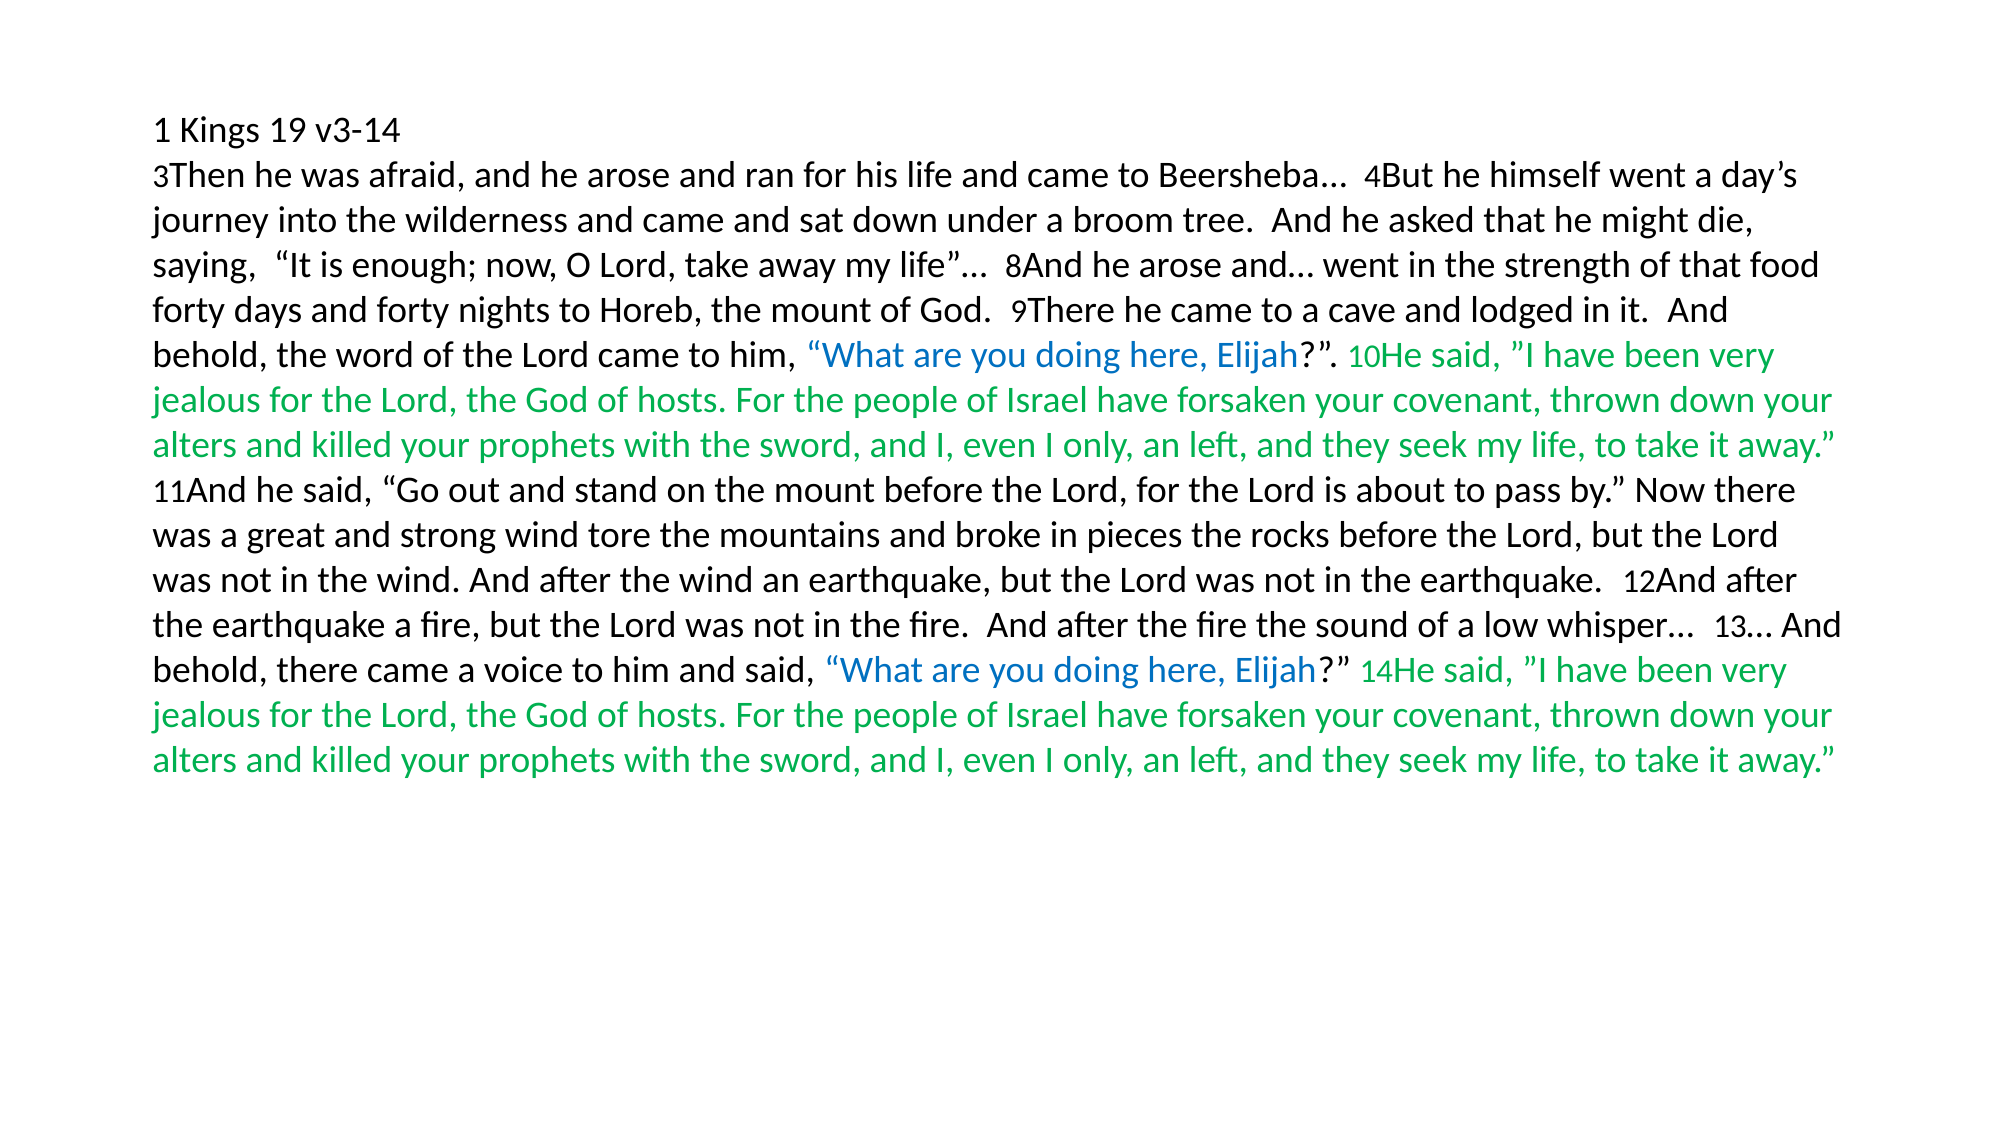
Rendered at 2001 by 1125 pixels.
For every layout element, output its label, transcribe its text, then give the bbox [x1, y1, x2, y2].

list 1 Kings 19 v3-14 3Then he was afraid, and he arose and ran for his life and came to Beersheba… 4But he himself went a day’s journey into the wilderness and came and sat down under a broom tree. And he asked that he might die, saying, “It is enough; now, O Lord, take away my life”… 8And he arose and… went in the strength of that food forty days and forty nights to Horeb, the mount of God. 9There he came to a cave and lodged in it. And behold, the word of the Lord came to him, “What are you doing here, Elijah?”. 10He said, ”I have been very jealous for the Lord, the God of hosts. For the people of Israel have forsaken your covenant, thrown down your alters and killed your prophets with the sword, and I, even I only, an left, and they seek my life, to take it away.” 11And he said, “Go out and stand on the mount before the Lord, for the Lord is about to pass by.” Now there was a great and strong wind tore the mountains and broke in pieces the rocks before the Lord, but the Lord was not in the wind. And after the wind an earthquake, but the Lord was not in the earthquake. 12And after the earthquake a fire, but the Lord was not in the fire. And after the fire the sound of a low whisper… 13… And behold, there came a voice to him and said, “What are you doing here, Elijah?” 14He said, ”I have been very jealous for the Lord, the God of hosts. For the people of Israel have forsaken your covenant, thrown down your alters and killed your prophets with the sword, and I, even I only, an left, and they seek my life, to take it away.” [137, 97, 1863, 1014]
